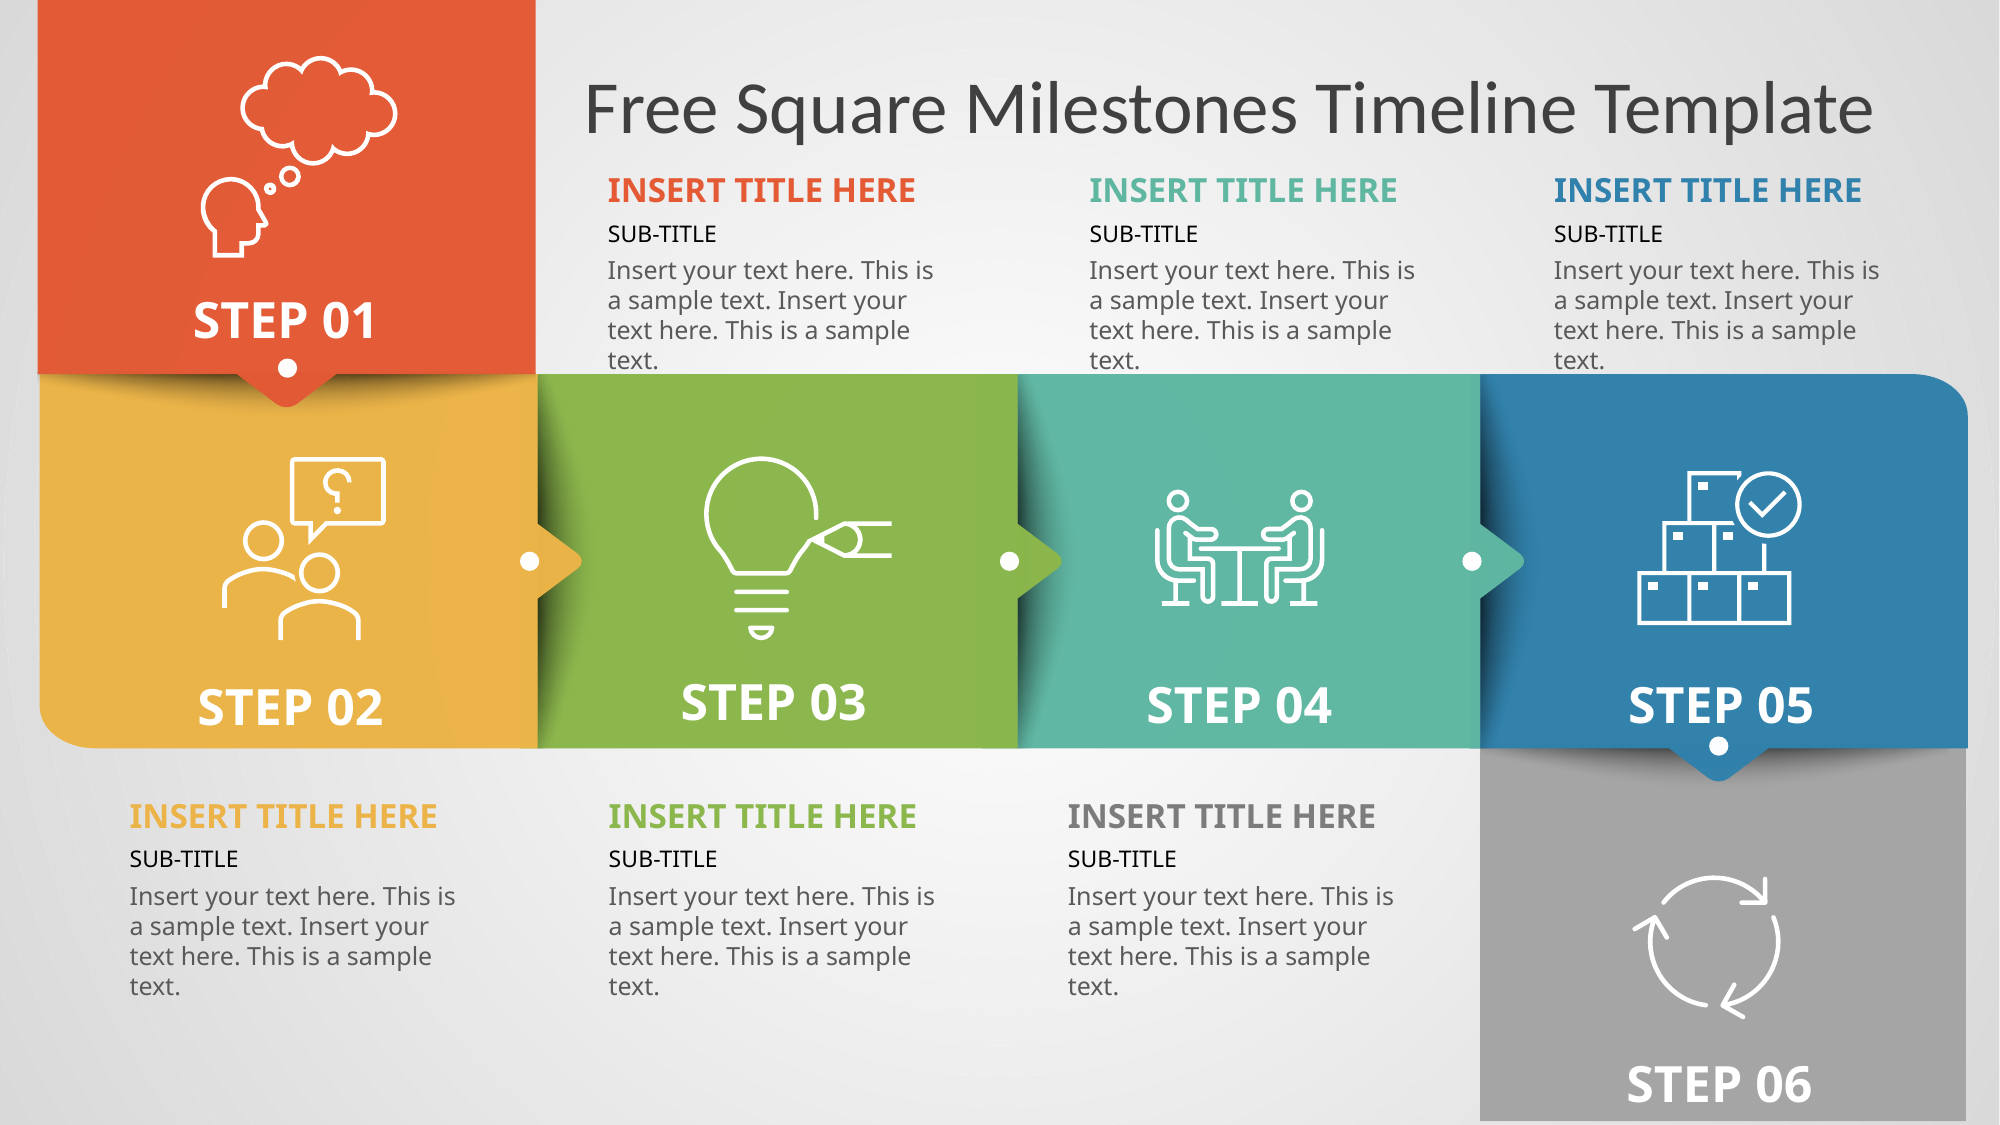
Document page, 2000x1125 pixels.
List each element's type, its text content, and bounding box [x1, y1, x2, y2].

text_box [1637, 470, 1802, 626]
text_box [200, 55, 398, 258]
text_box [1129, 438, 1350, 659]
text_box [601, 373, 1081, 749]
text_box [1469, 373, 1968, 792]
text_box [114, 787, 488, 980]
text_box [592, 161, 967, 354]
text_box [1081, 373, 1543, 749]
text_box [1539, 161, 1913, 354]
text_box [39, 373, 601, 749]
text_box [194, 438, 415, 659]
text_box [1074, 161, 1448, 354]
title Free Square Milestones Timeline Template [584, 45, 1913, 162]
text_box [593, 787, 968, 980]
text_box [1632, 875, 1781, 1020]
text_box STEP 06 [1527, 1044, 1912, 1120]
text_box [37, 0, 536, 420]
text_box [1478, 800, 1968, 1123]
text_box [1052, 787, 1427, 980]
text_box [703, 456, 892, 641]
